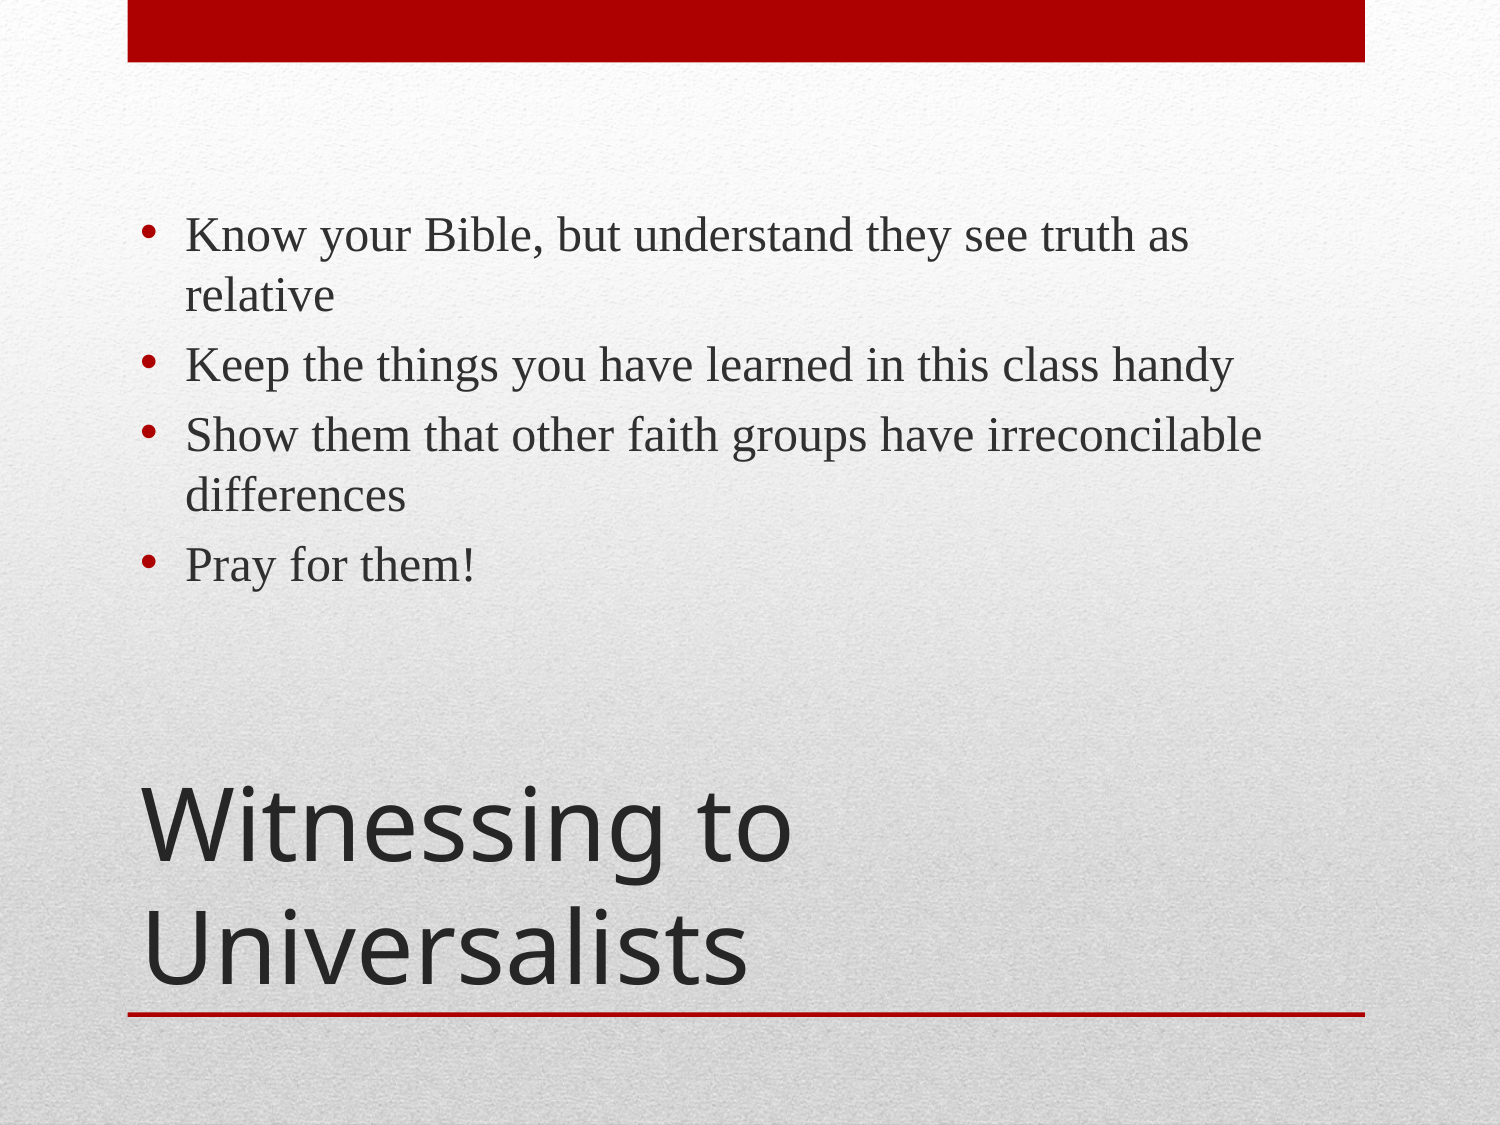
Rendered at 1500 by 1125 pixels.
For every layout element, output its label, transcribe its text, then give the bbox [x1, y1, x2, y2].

list Know your Bible, but understand they see truth as relative Keep the things you have learned in this class handy Show them that other faith groups have irreconcilable differences Pray for them! [125, 112, 1363, 750]
title Witnessing to Universalists [125, 750, 1238, 1013]
